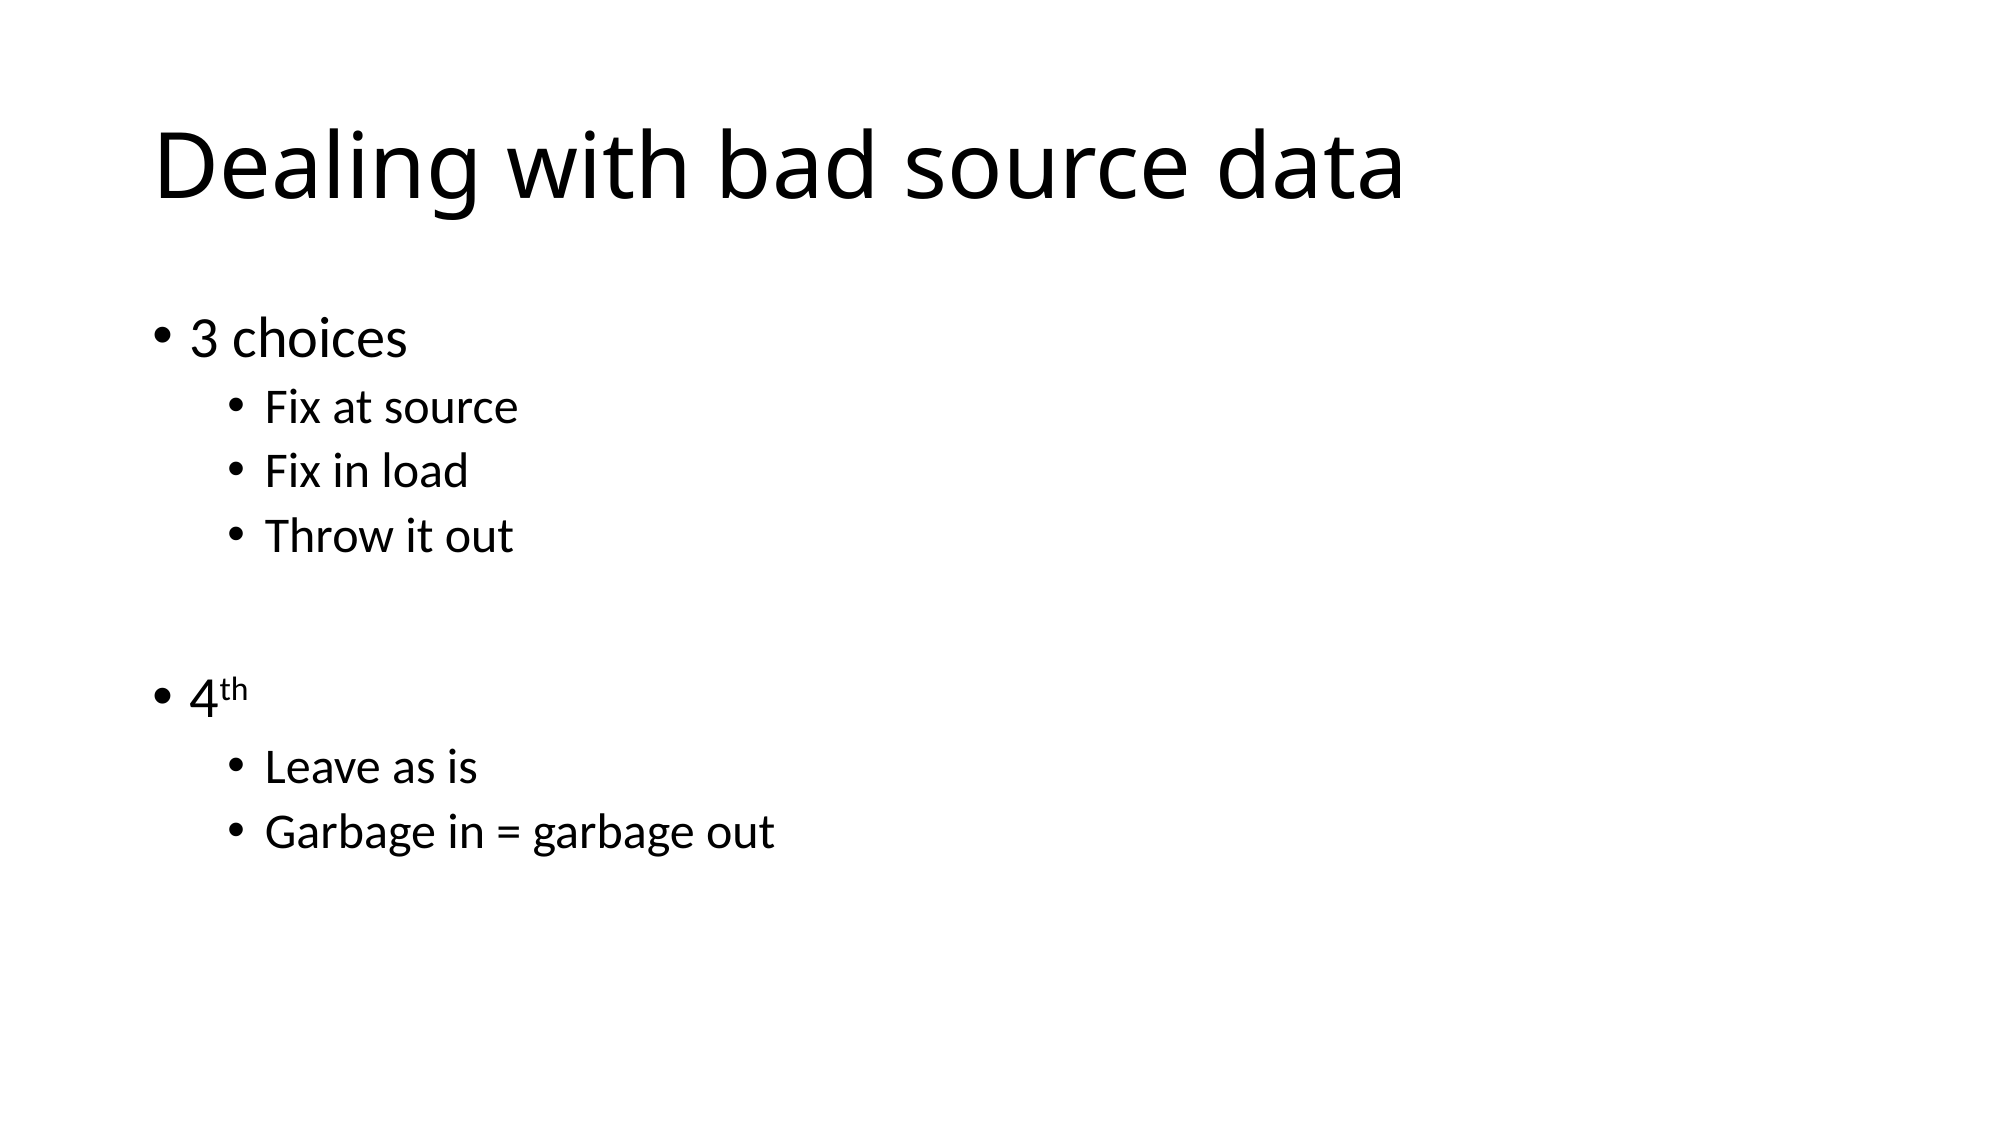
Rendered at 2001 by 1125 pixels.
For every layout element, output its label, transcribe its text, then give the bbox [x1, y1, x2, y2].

list 3 choices Fix at source Fix in load Throw it out 4th Leave as is Garbage in = garbage out [137, 299, 1863, 1014]
title Dealing with bad source data [137, 59, 1863, 278]
